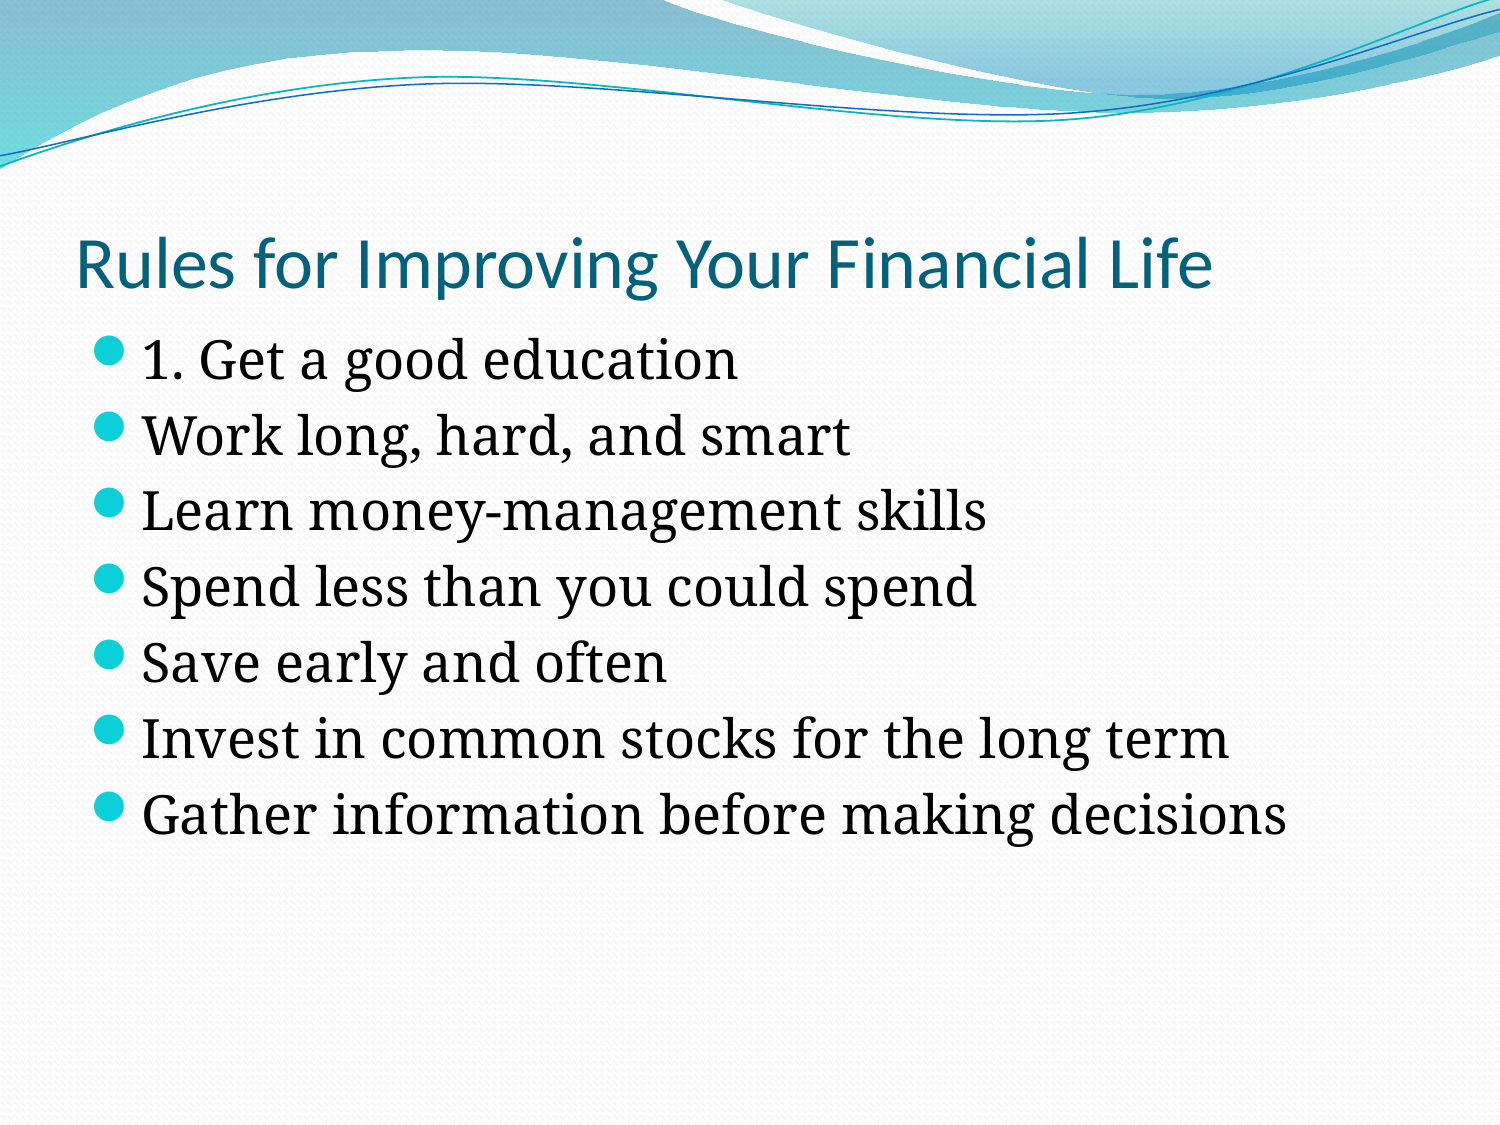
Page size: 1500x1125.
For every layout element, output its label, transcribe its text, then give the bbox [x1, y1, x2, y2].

list 1. Get a good education Work long, hard, and smart Learn money-management skills Spend less than you could spend Save early and often Invest in common stocks for the long term Gather information before making decisions [75, 317, 1425, 1038]
title Rules for Improving Your Financial Life [75, 115, 1425, 303]
